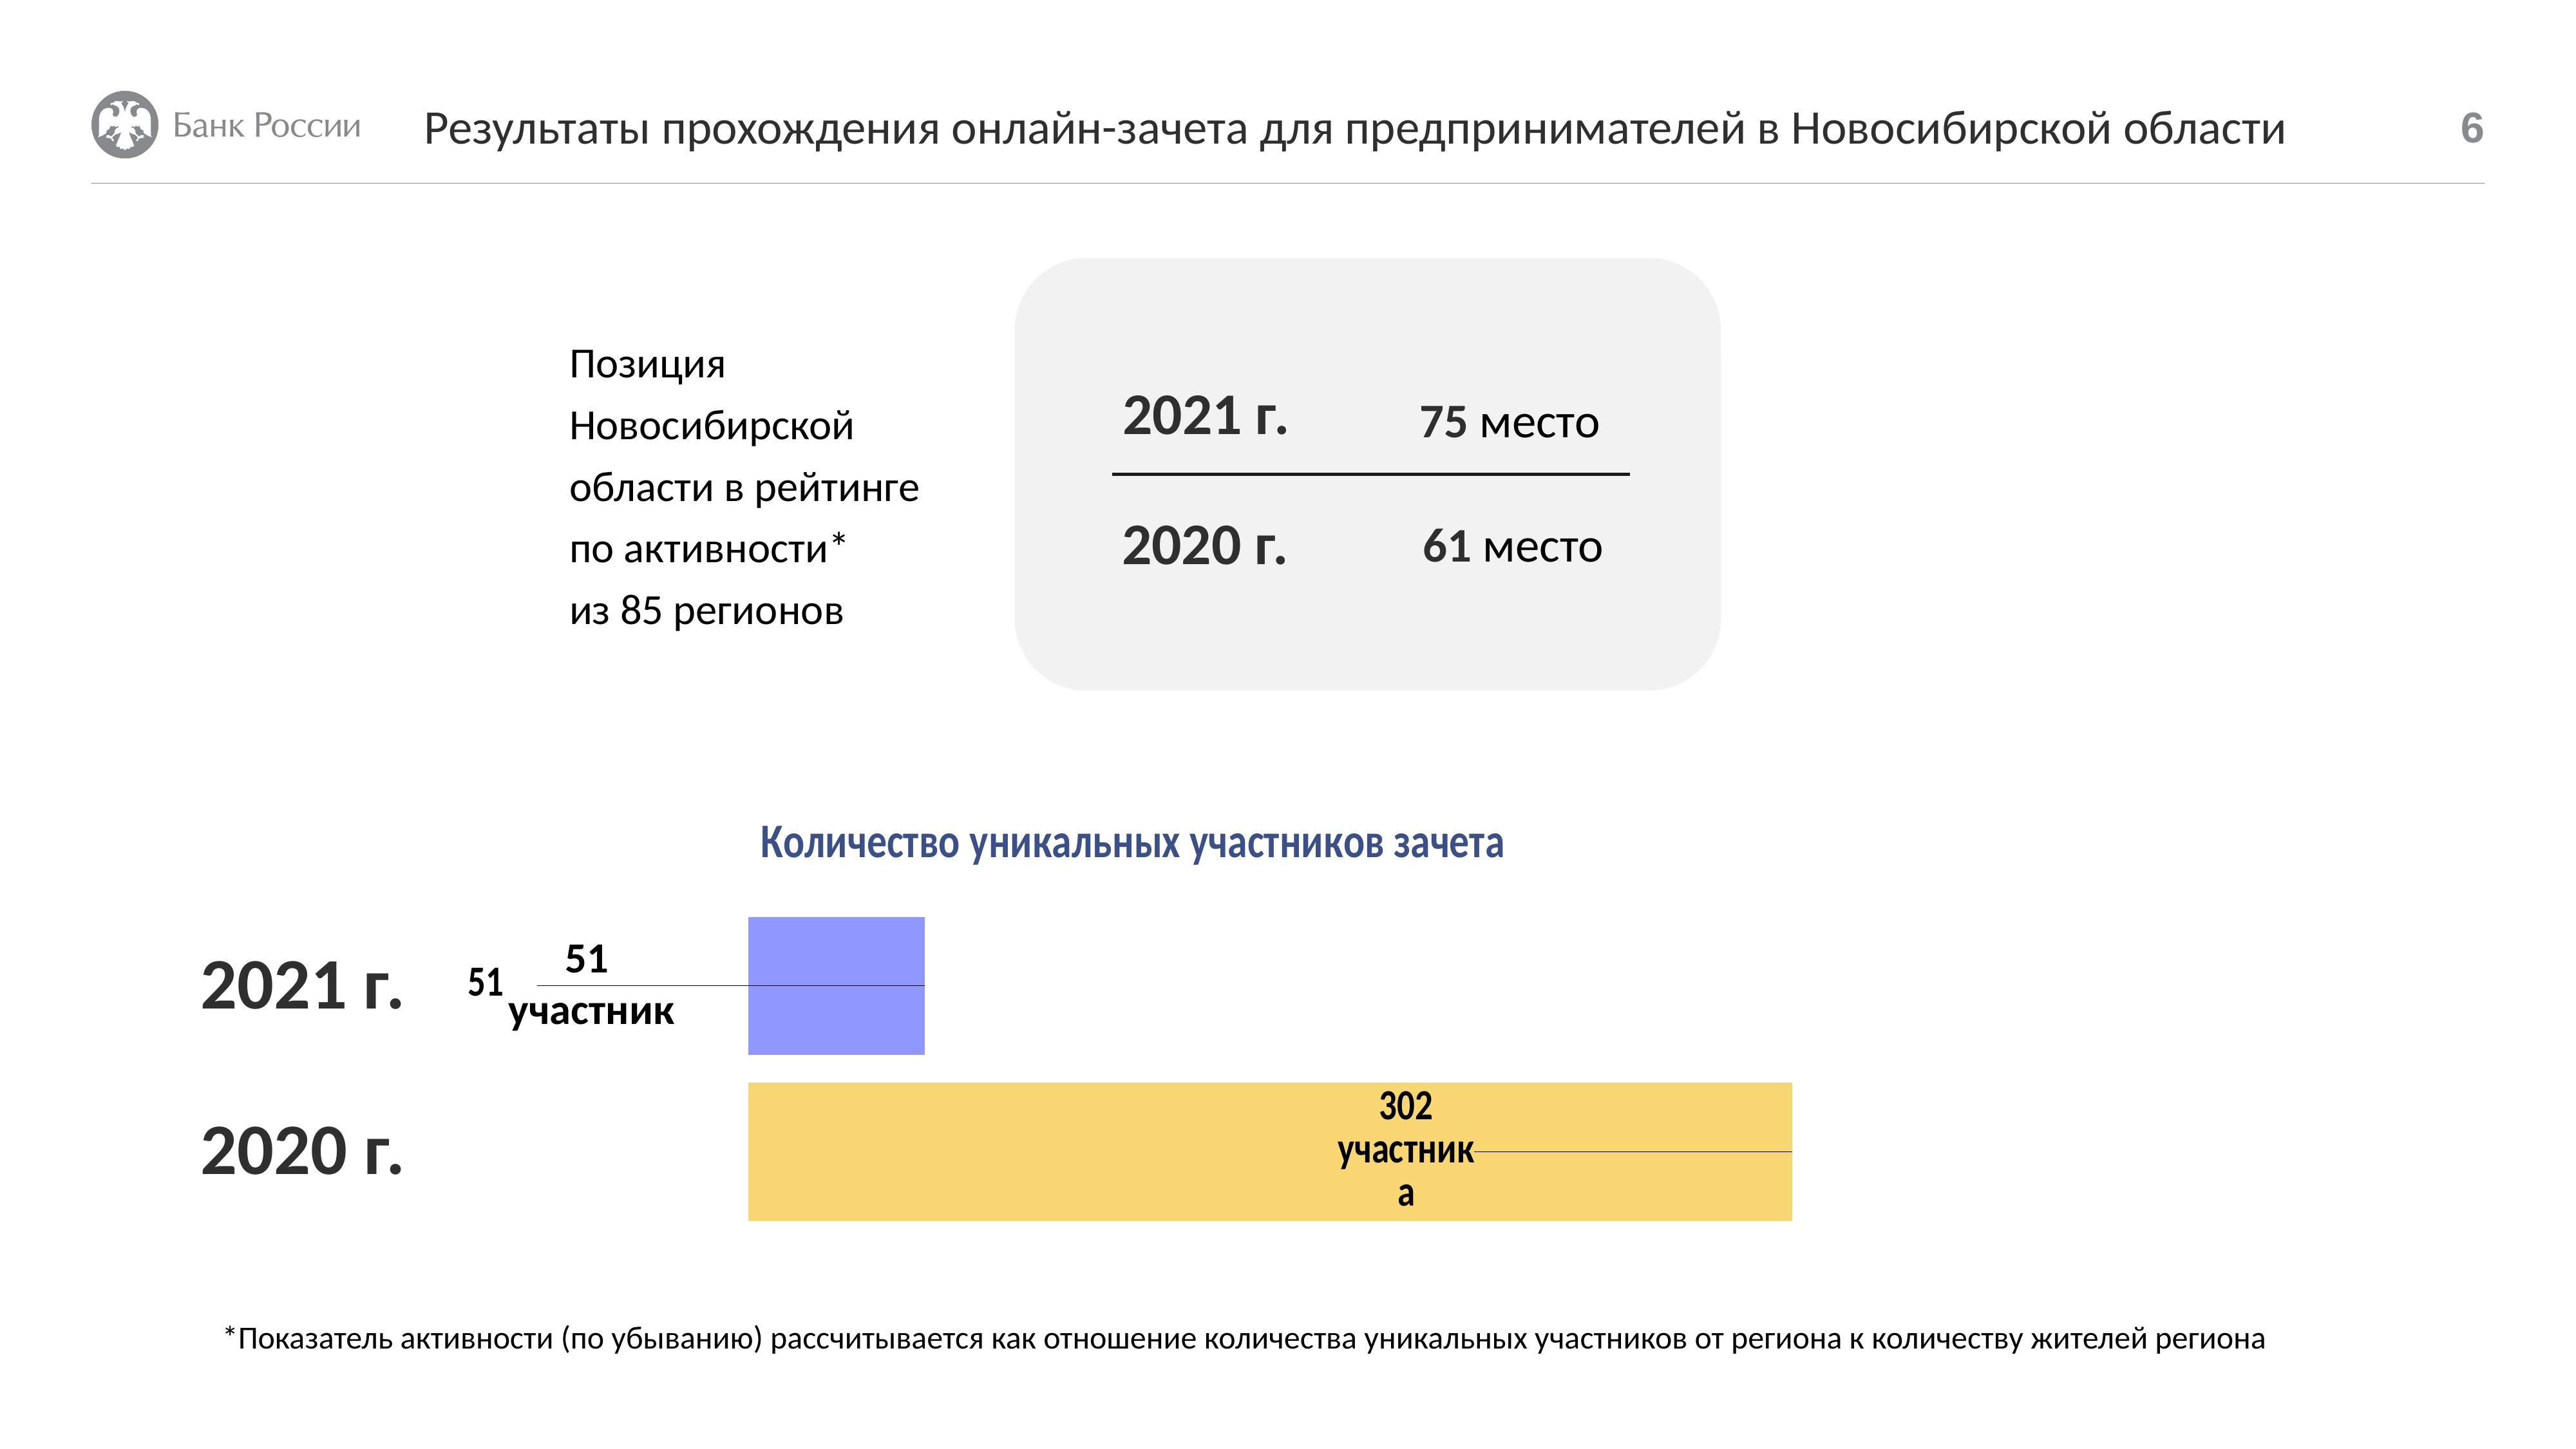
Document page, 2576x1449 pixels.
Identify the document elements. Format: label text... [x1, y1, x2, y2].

text_box 2021 г. [1113, 378, 1300, 452]
text_box *Показатель активности (по убыванию) рассчитывается как отношение количества уникальных участников от региона к количеству жителей региона [216, 1311, 2460, 1361]
text_box 61 место [1413, 508, 1614, 576]
text_box 2020 г. [147, 1091, 459, 1200]
text_box Позиция Новосибирской области в рейтинге по активности* из 85 регионов [560, 319, 983, 638]
slide_number 6 [2327, 91, 2485, 160]
text_box 75 место [1410, 384, 1610, 452]
chart [459, 757, 1958, 1312]
text_box 2021 г. [164, 925, 443, 1034]
text_box 2020 г. [1112, 508, 1299, 582]
text_box [1014, 258, 1721, 691]
text_box Результаты прохождения онлайн-зачета для предпринимателей в Новосибирской области [414, 91, 2298, 159]
picture [91, 91, 359, 158]
